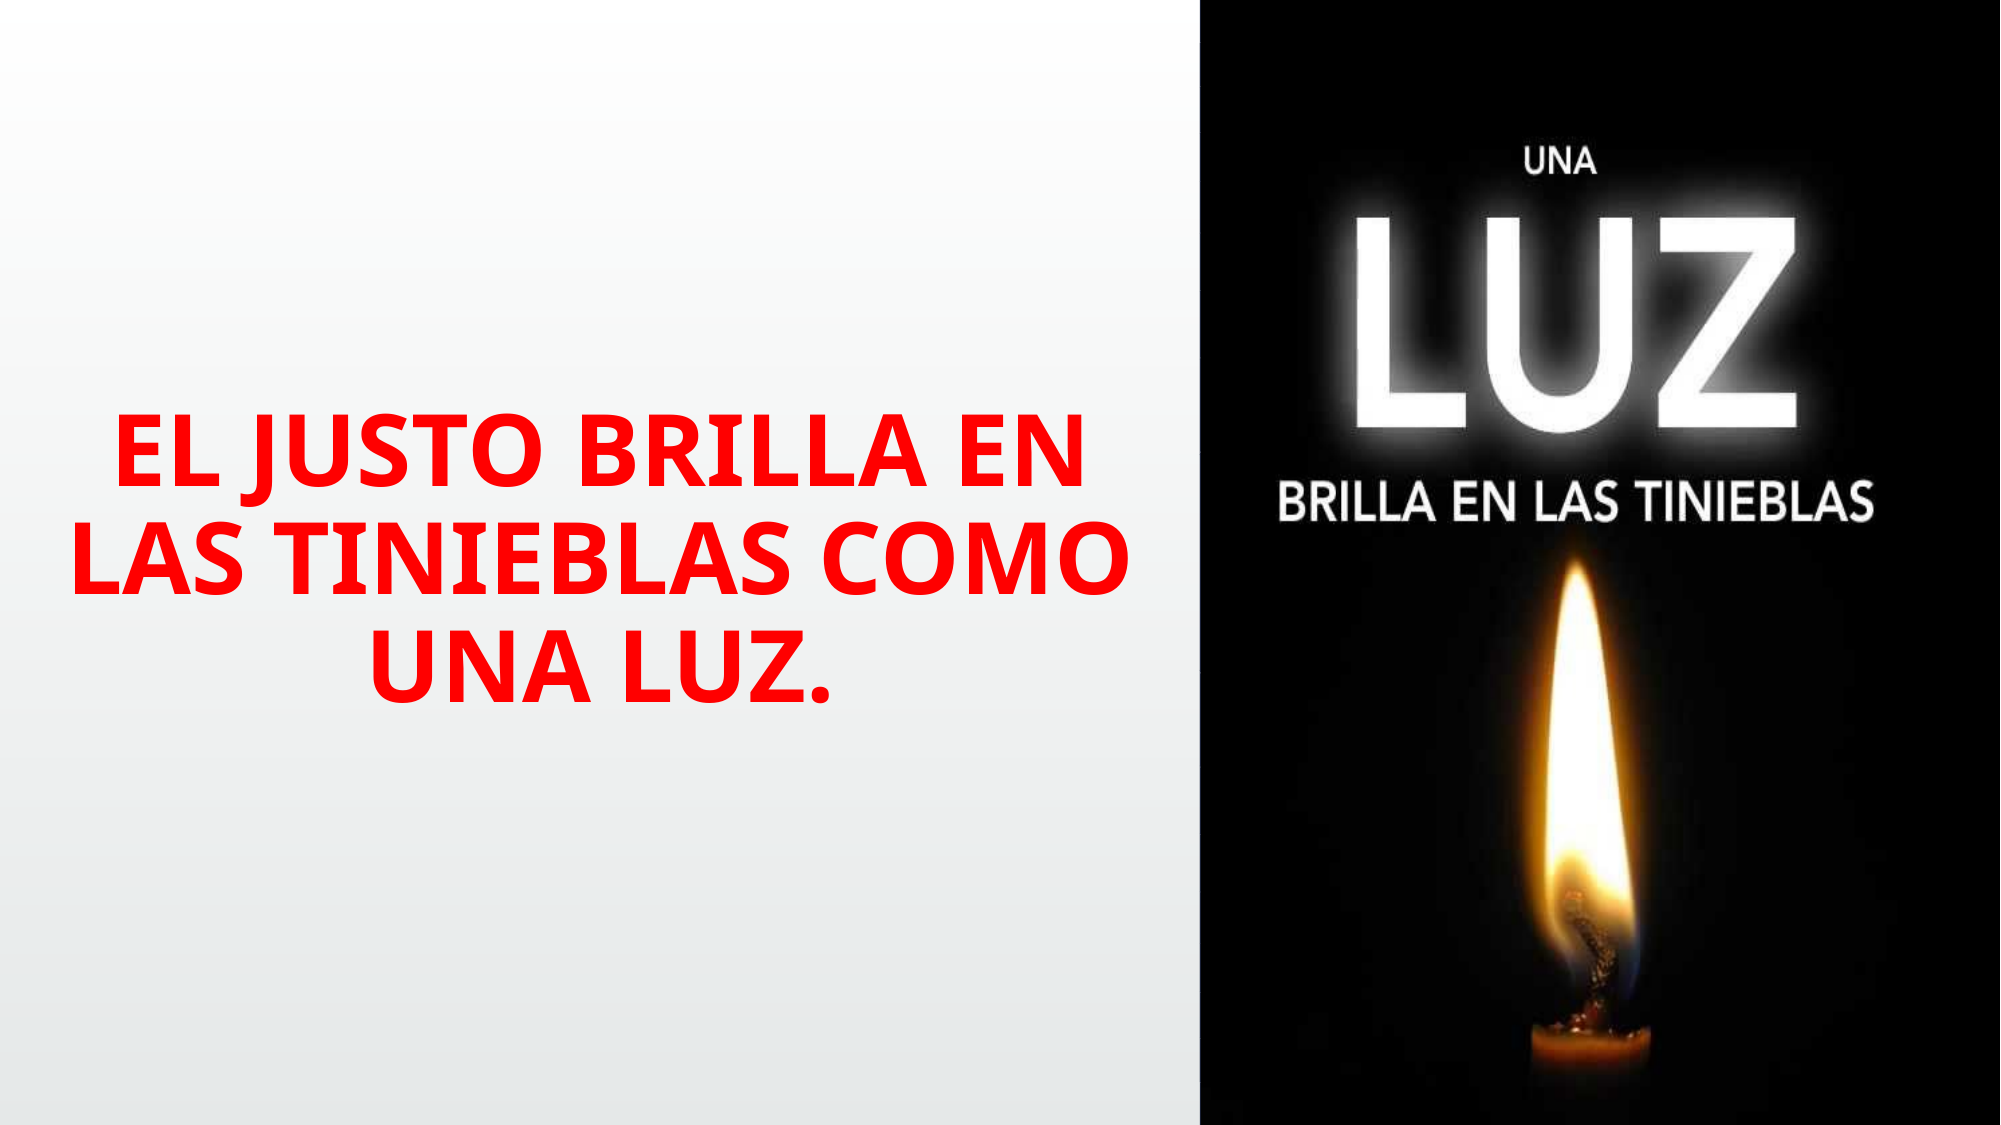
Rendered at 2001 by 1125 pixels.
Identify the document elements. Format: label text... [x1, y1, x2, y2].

title EL JUSTO BRILLA EN LAS TINIEBLAS COMO UNA LUZ. [0, 0, 1200, 1125]
picture [1200, 0, 2000, 1125]
